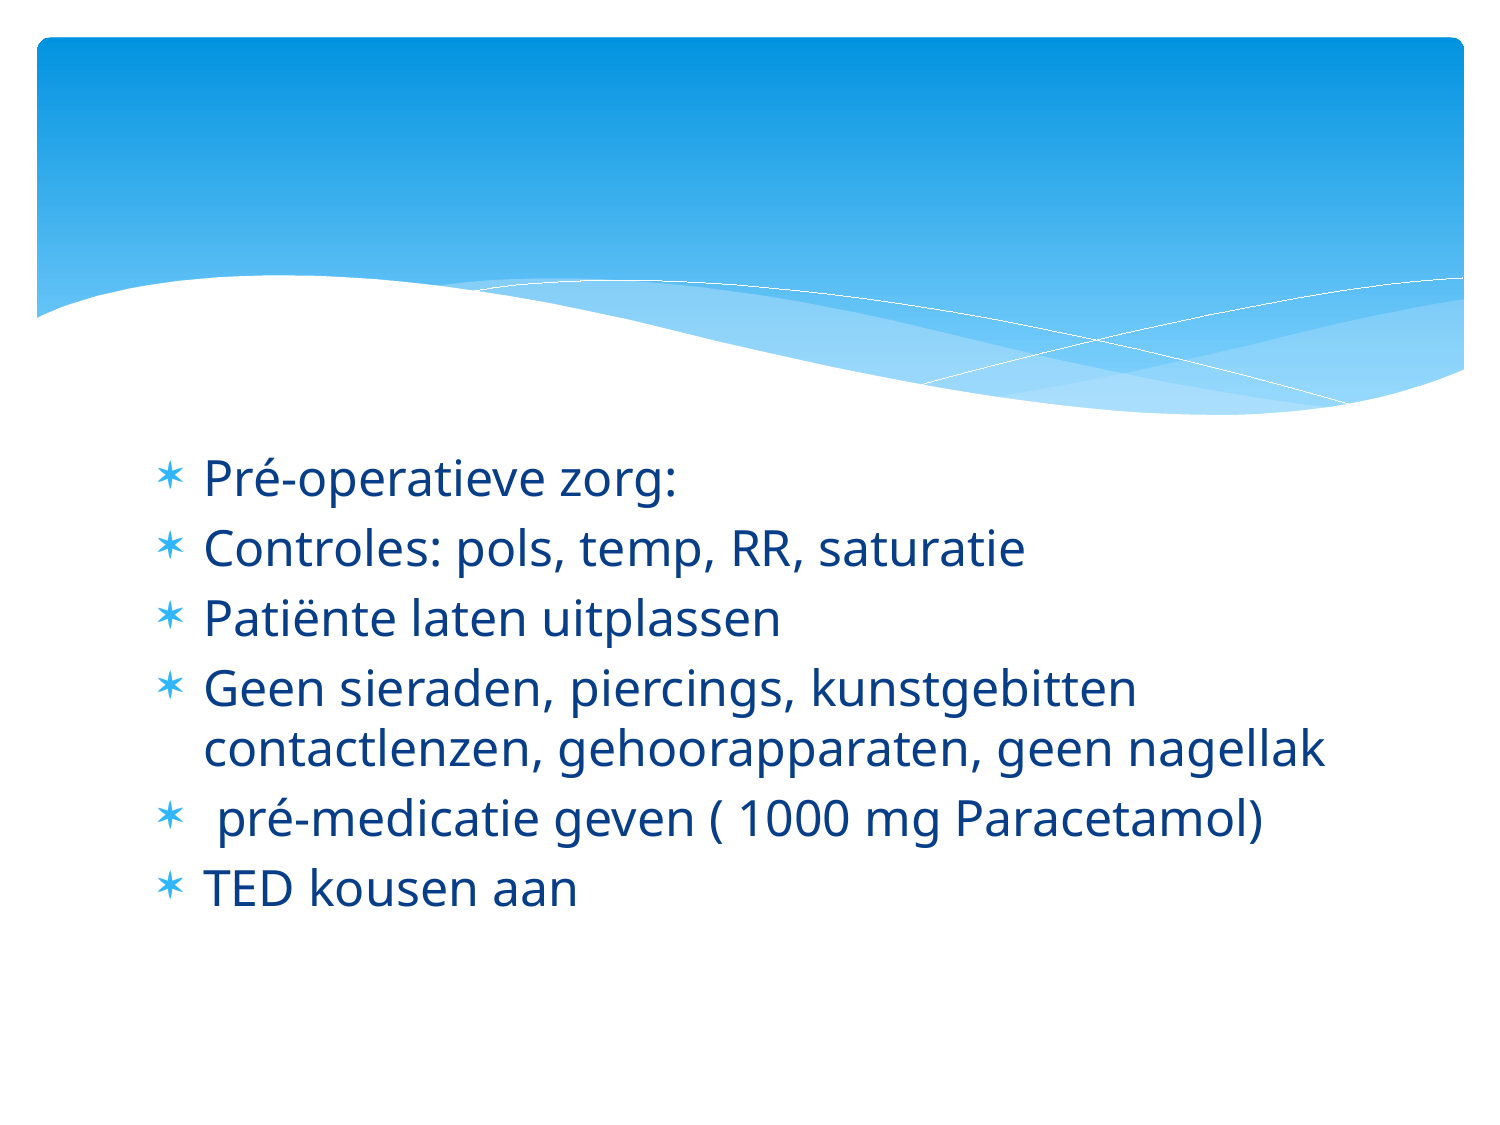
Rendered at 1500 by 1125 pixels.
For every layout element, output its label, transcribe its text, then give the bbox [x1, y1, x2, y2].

list Pré-operatieve zorg: Controles: pols, temp, RR, saturatie Patiënte laten uitplassen Geen sieraden, piercings, kunstgebitten contactlenzen, gehoorapparaten, geen nagellak pré-medicatie geven ( 1000 mg Paracetamol) TED kousen aan [143, 438, 1359, 1005]
